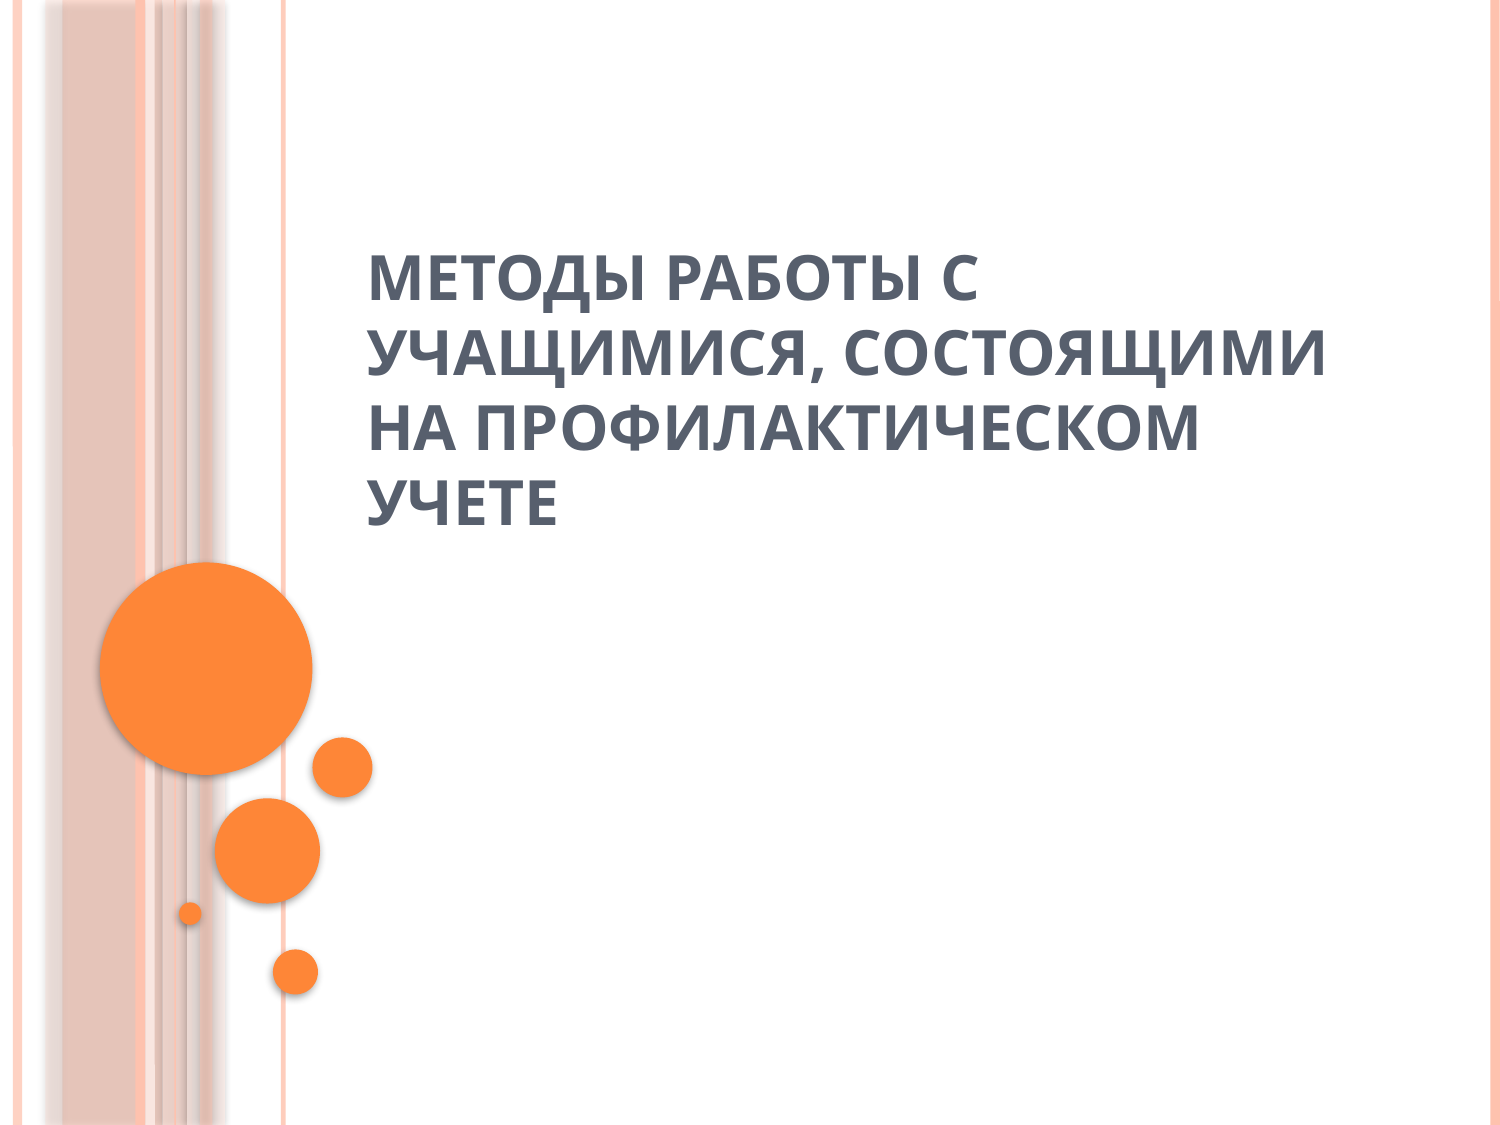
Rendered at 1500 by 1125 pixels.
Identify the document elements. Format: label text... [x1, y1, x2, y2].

title Методы работы с учащимися, состоящими на профилактическом учете [351, 234, 1364, 546]
